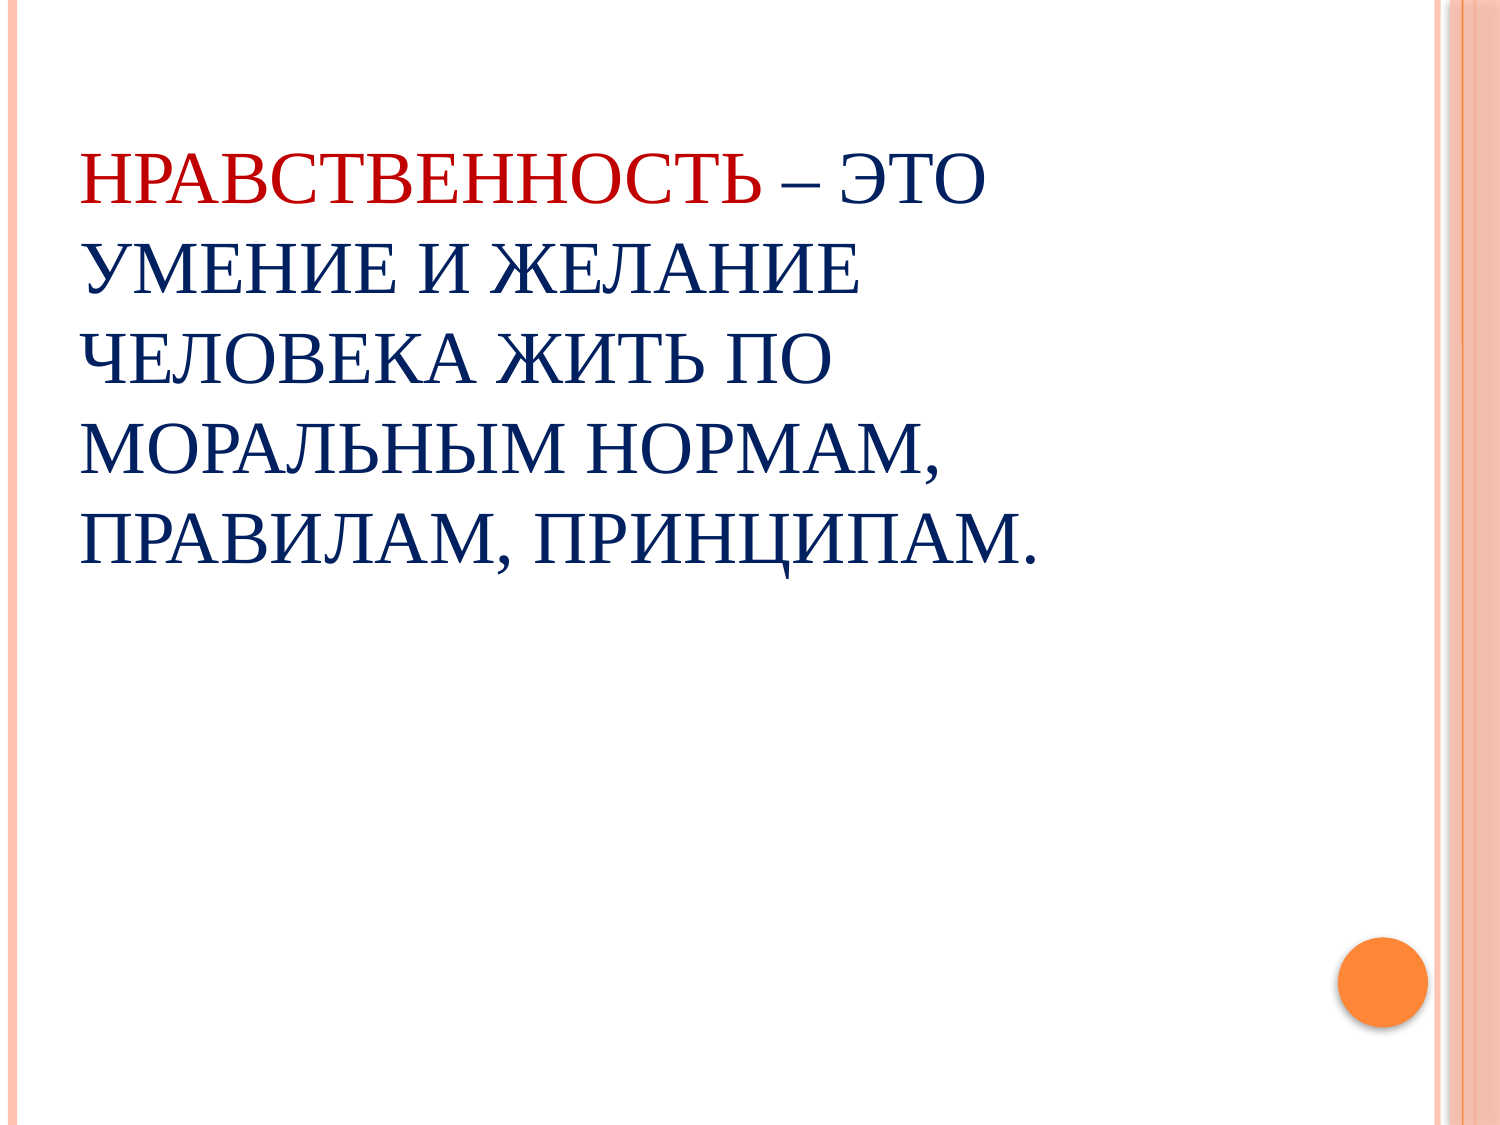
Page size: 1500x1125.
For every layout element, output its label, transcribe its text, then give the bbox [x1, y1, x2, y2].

title Нравственность – это умение и желание человека жить по моральным нормам, правилам, принципам. [64, 243, 1290, 587]
